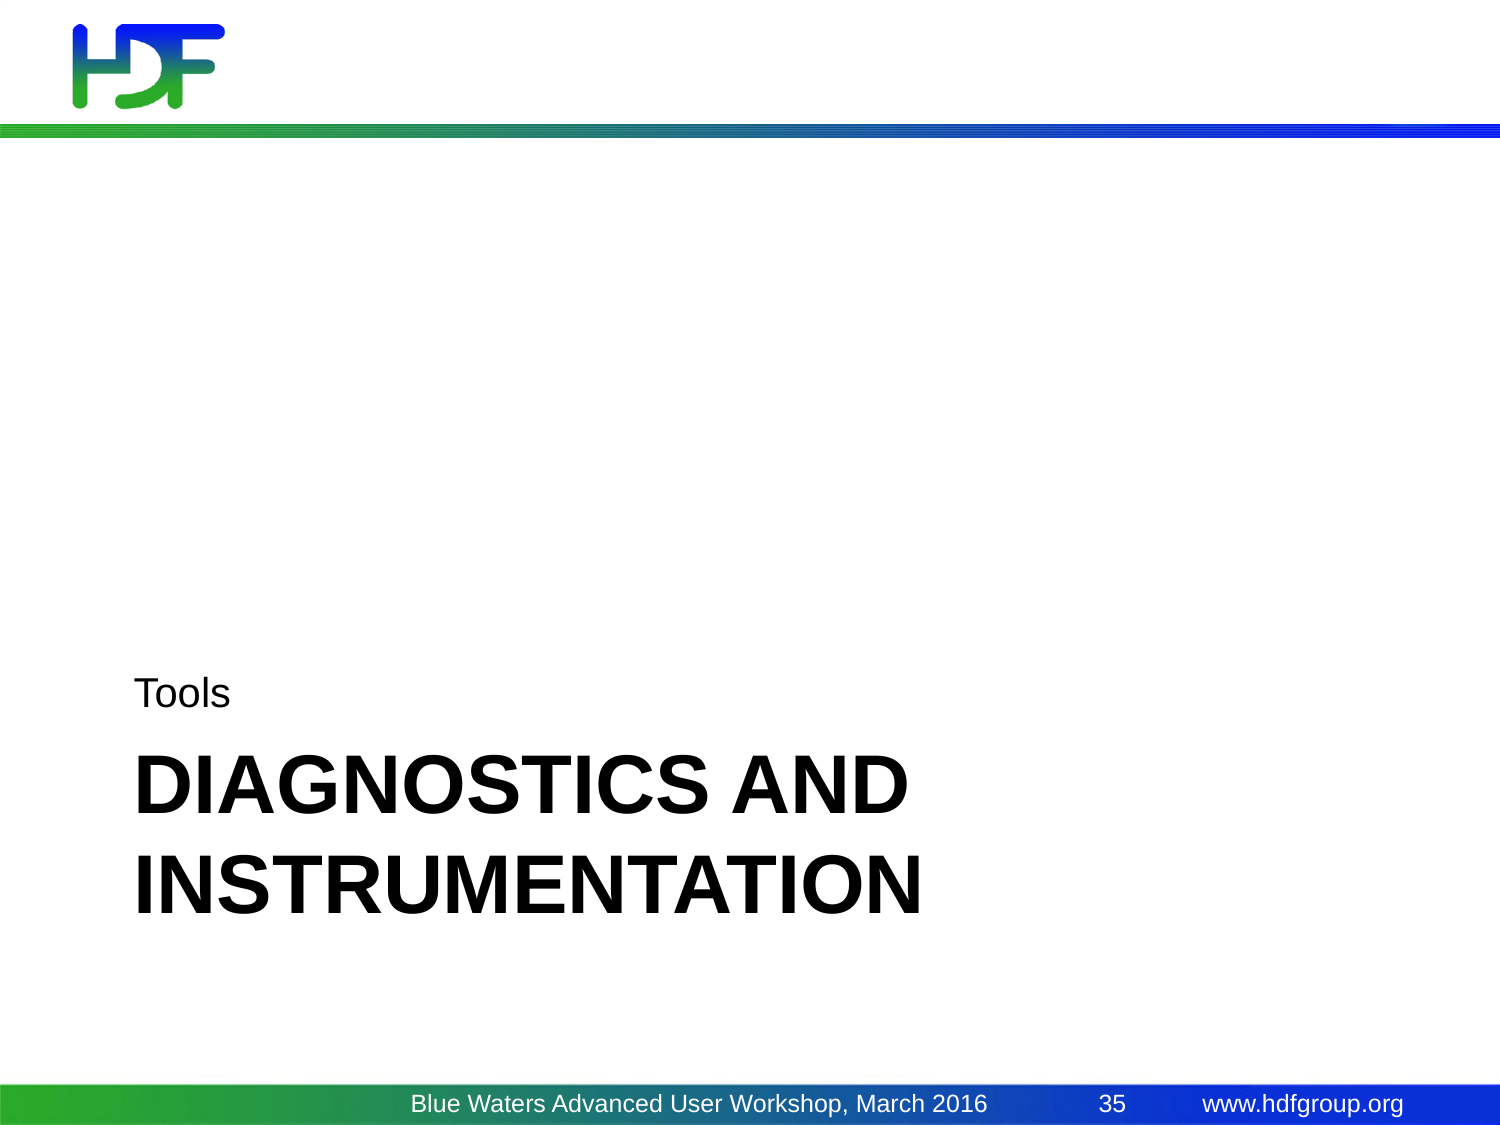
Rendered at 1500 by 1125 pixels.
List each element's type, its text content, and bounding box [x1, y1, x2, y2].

slide_number 35 [1049, 1087, 1176, 1125]
footer Blue Waters Advanced User Workshop, March 2016 [374, 1087, 1026, 1125]
list Tools [118, 476, 1394, 723]
picture [0, 0, 1500, 1125]
title DiagnosticS and Instrumentation [118, 723, 1394, 947]
